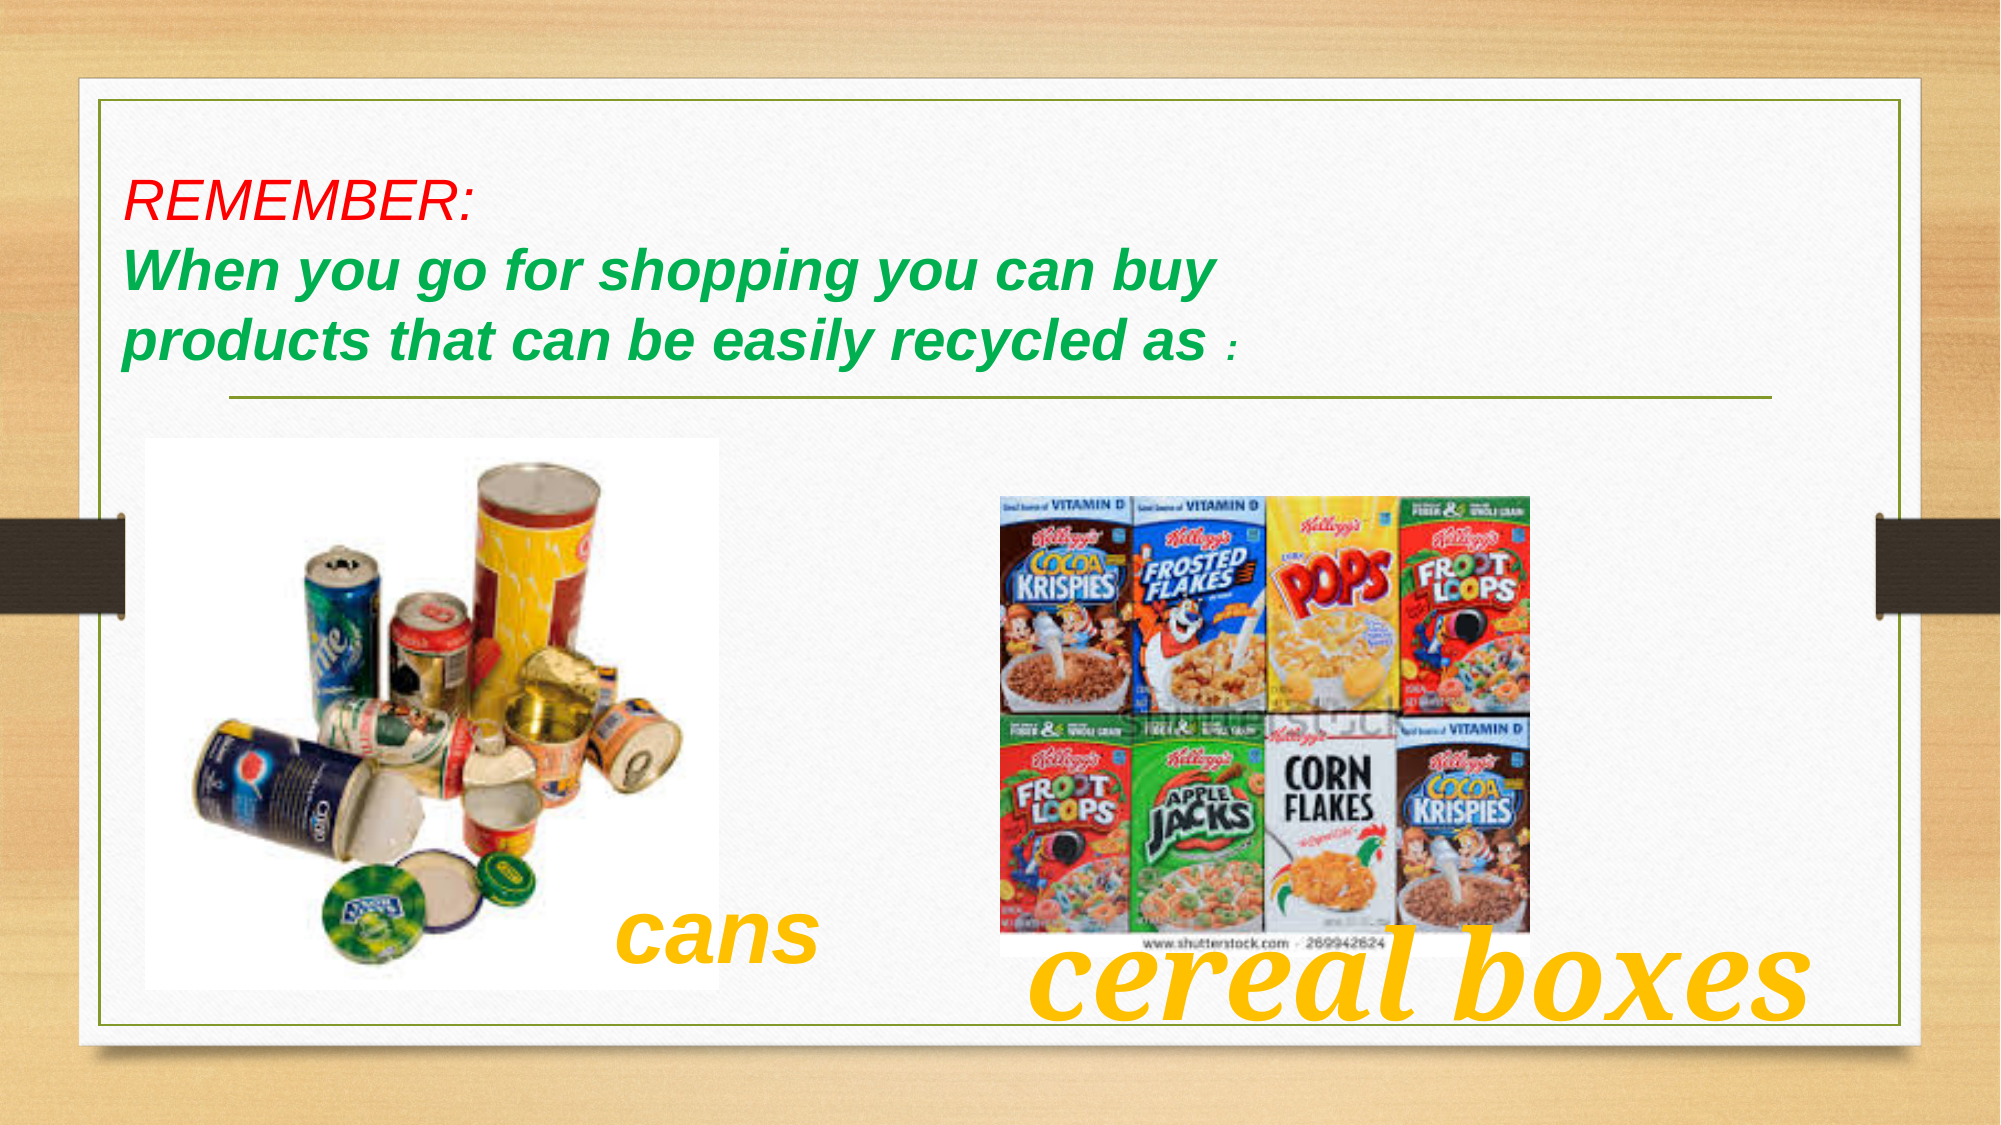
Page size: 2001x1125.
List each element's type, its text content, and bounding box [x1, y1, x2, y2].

picture [0, 0, 2001, 1125]
title cereal boxes [632, 863, 2000, 1078]
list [1000, 496, 1530, 958]
text_box REMEMBER: When you go for shopping you can buy products that can be easily recycled as : [108, 84, 1571, 380]
